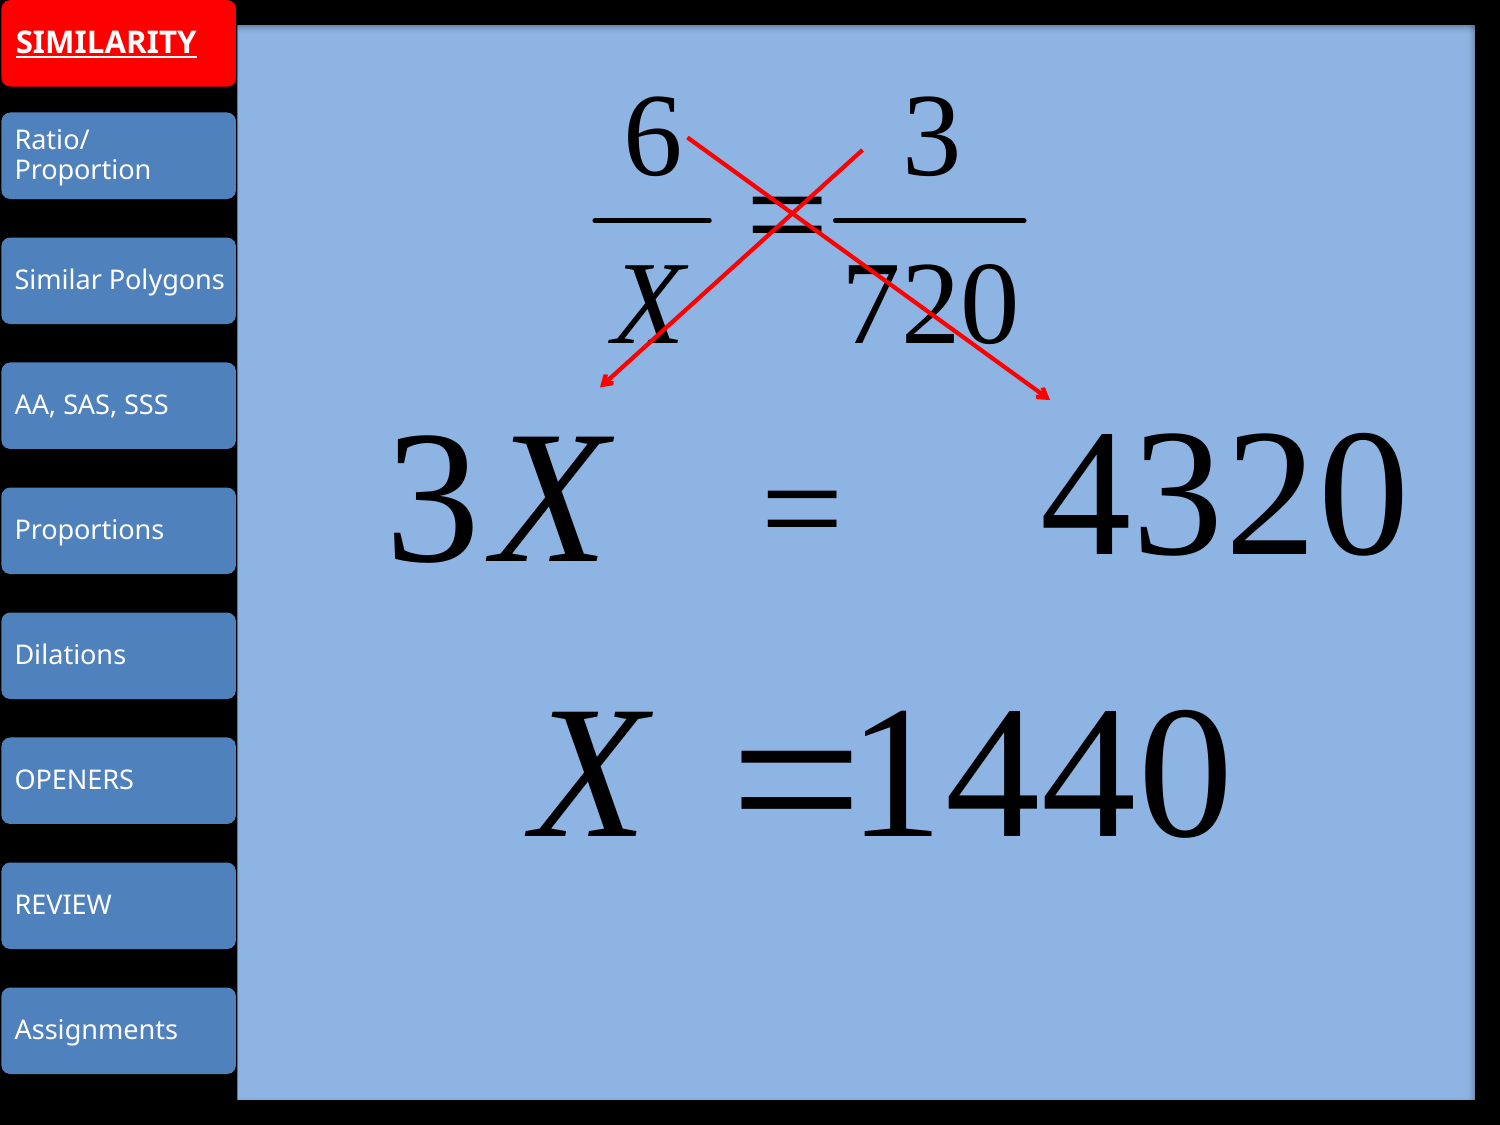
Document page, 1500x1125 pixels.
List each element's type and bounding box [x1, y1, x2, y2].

text_box [362, 387, 664, 610]
text_box [687, 137, 1051, 401]
text_box [1012, 387, 1438, 601]
text_box [0, 0, 238, 1125]
text_box [238, 0, 1500, 1125]
text_box [574, 62, 1051, 370]
text_box [487, 662, 1263, 884]
text_box [599, 149, 863, 388]
text_box [737, 474, 837, 555]
